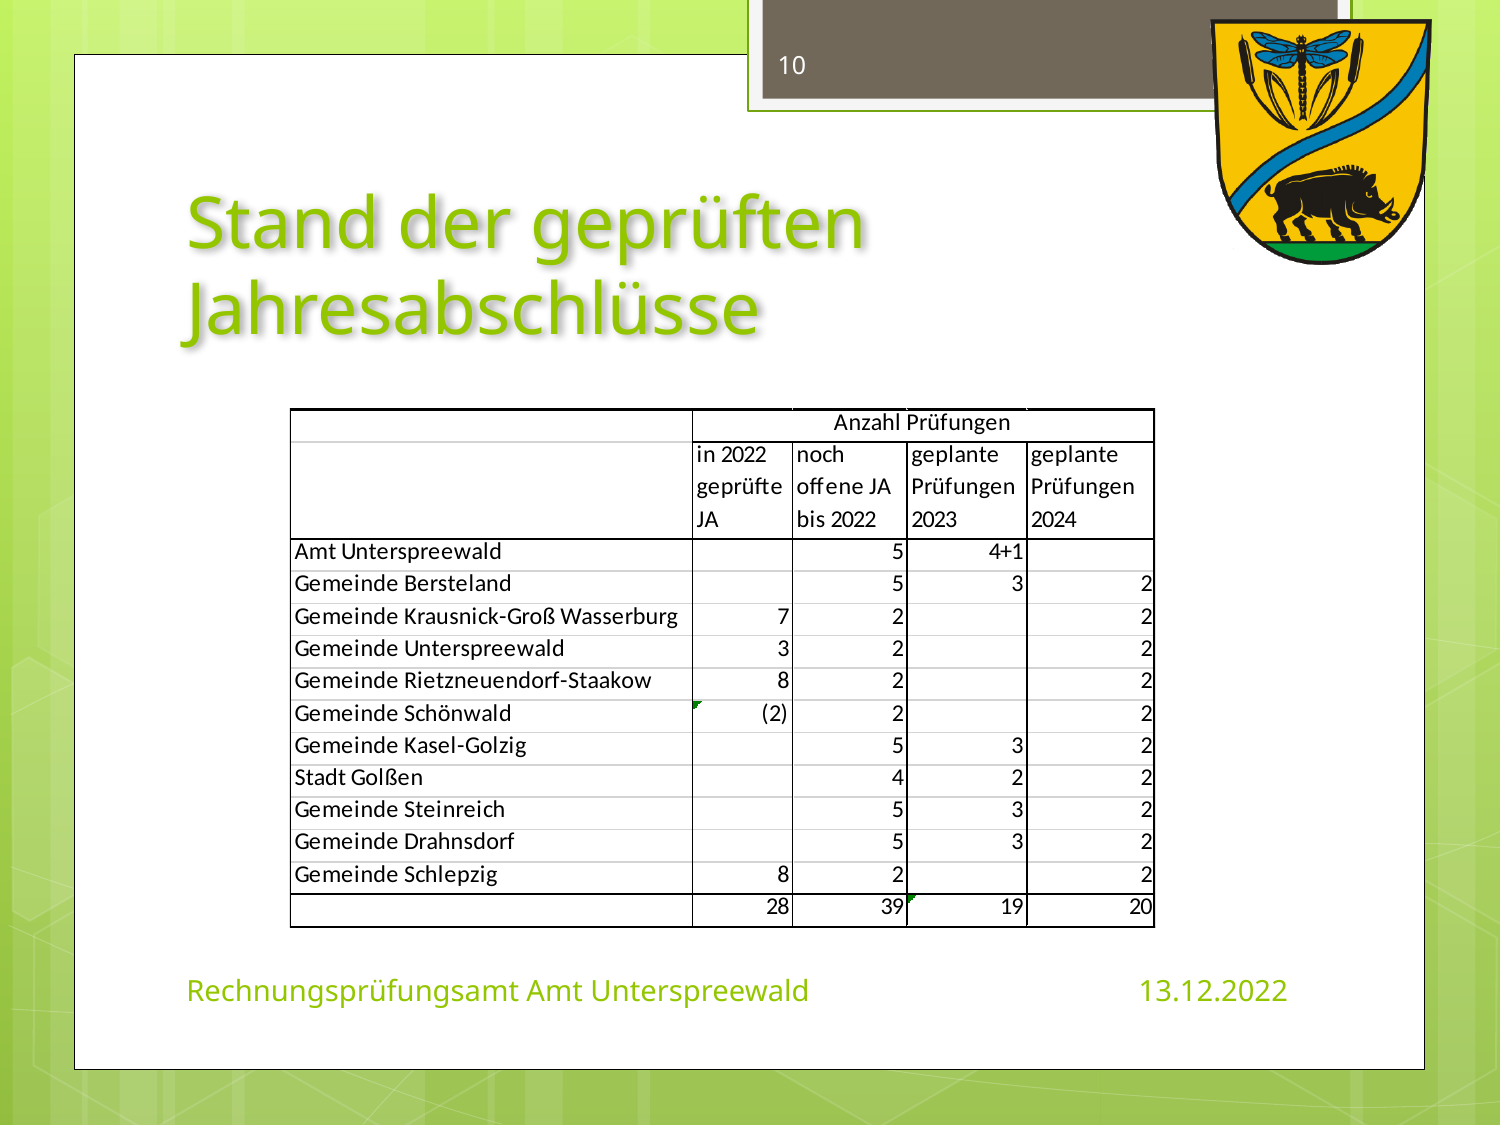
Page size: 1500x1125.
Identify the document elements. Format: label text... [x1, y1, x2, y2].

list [289, 408, 1157, 930]
footer Rechnungsprüfungsamt Amt Unterspreewald 13.12.2022 [171, 960, 1336, 1020]
picture [1210, 19, 1432, 265]
slide_number 10 [762, 36, 982, 97]
title Stand der geprüften Jahresabschlüsse [171, 168, 1324, 357]
